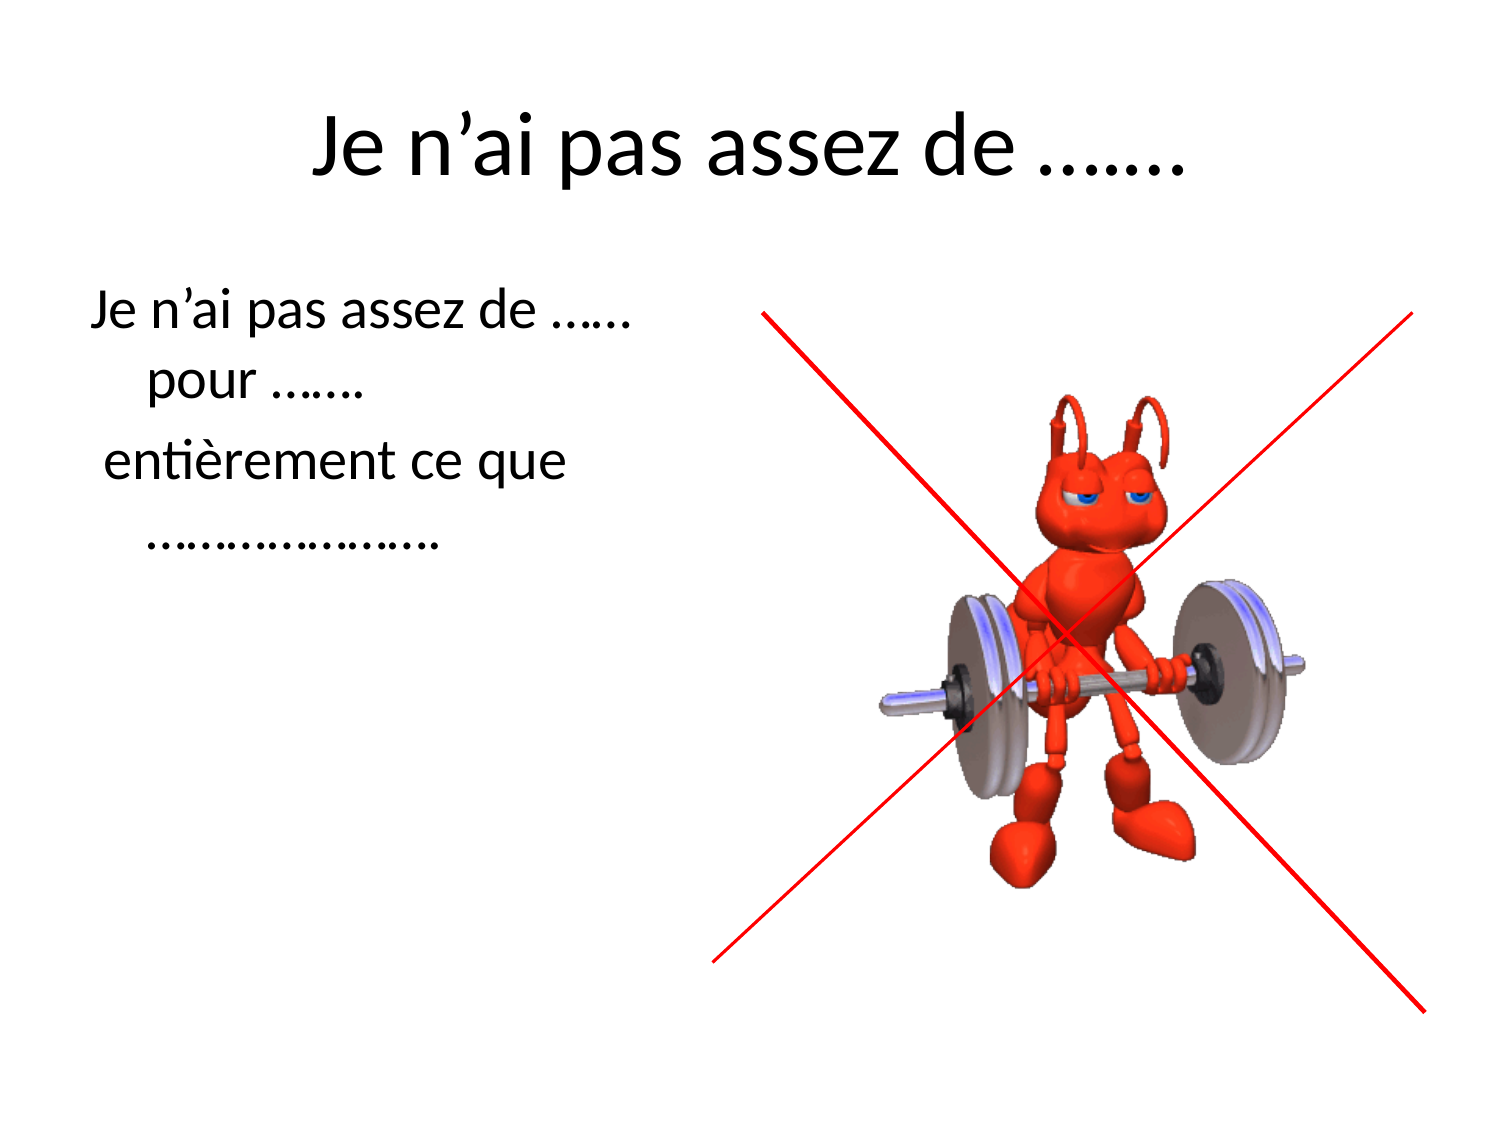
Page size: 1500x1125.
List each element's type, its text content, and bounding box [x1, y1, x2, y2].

title Je n’ai pas assez de ….… [75, 45, 1425, 233]
list Je n’ai pas assez de …… pour ……. entièrement ce que …………………. [75, 262, 738, 1005]
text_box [743, 330, 1444, 994]
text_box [712, 312, 1413, 963]
